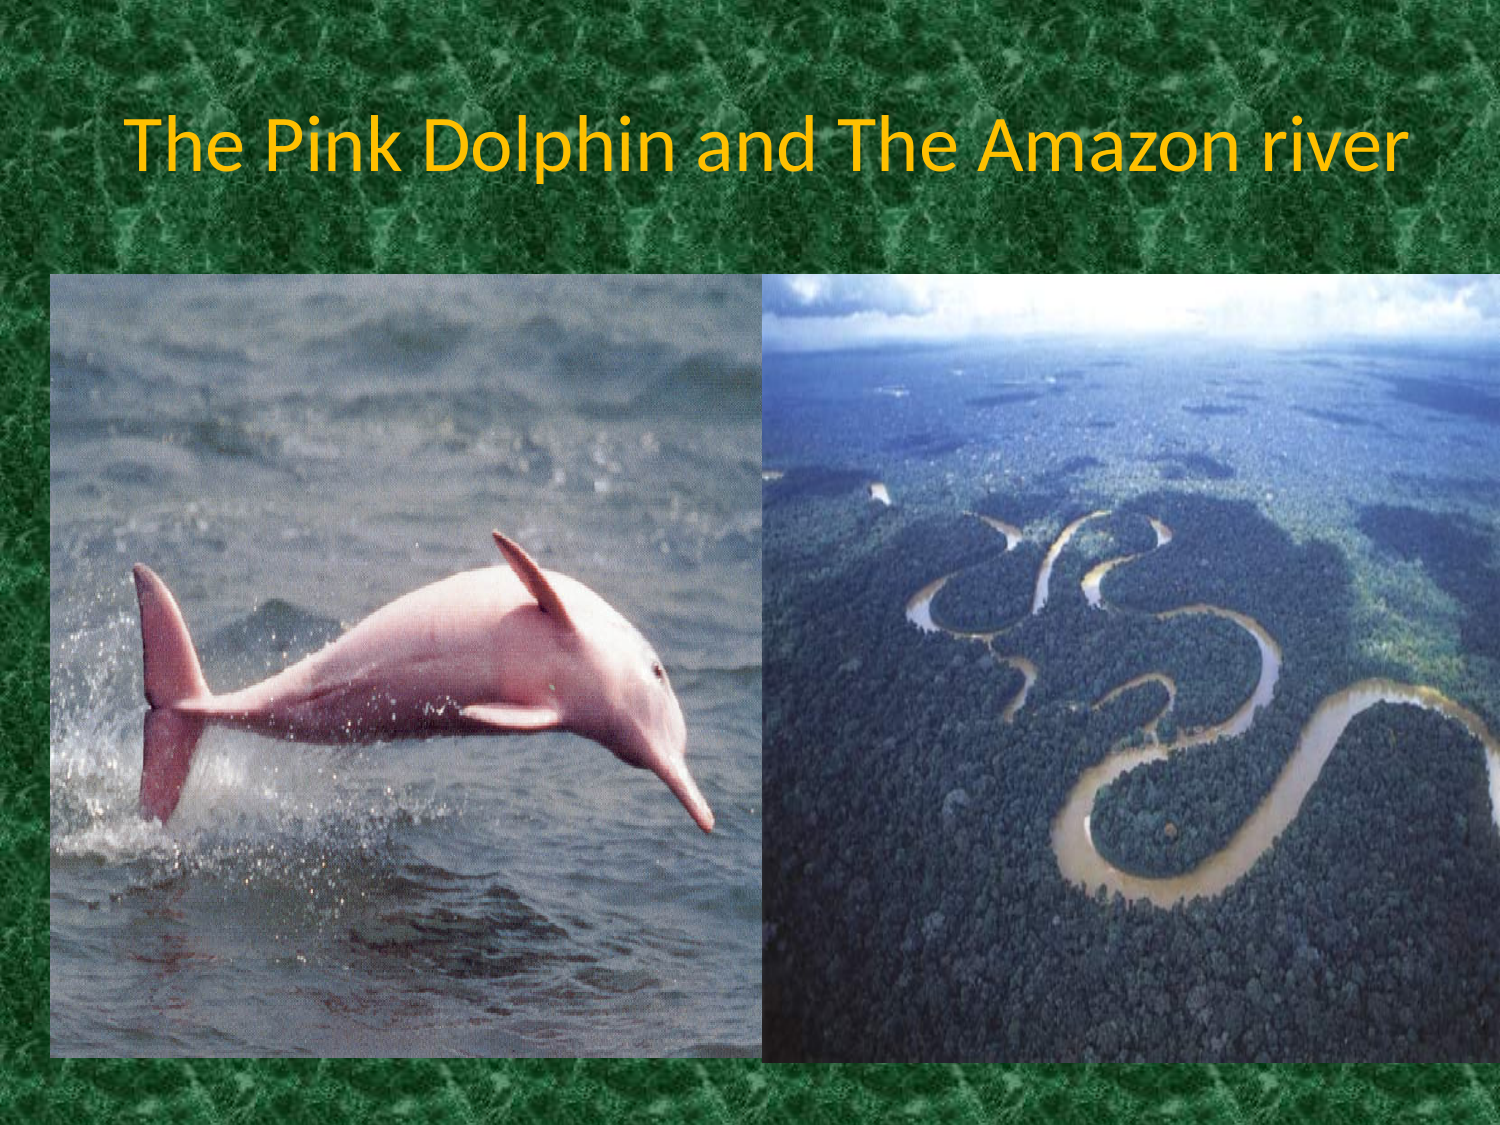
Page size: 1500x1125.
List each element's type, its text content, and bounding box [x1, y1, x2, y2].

title The Pink Dolphin and The Amazon river [37, 45, 1500, 233]
picture [0, 0, 1500, 1125]
